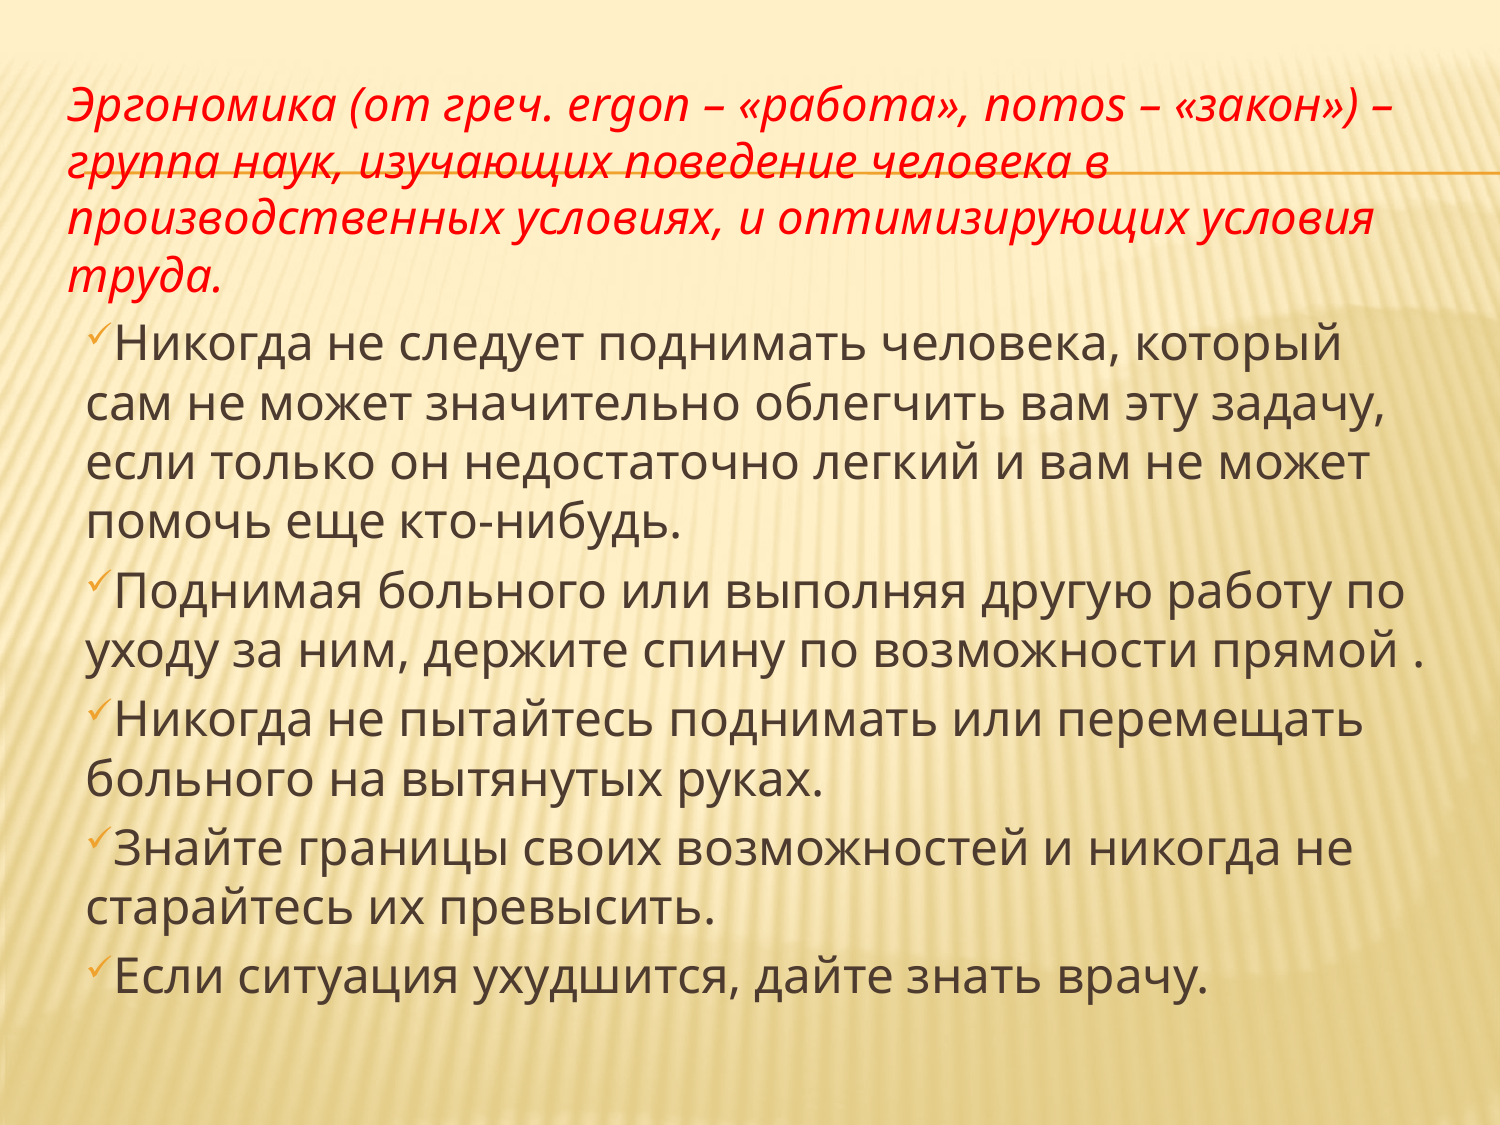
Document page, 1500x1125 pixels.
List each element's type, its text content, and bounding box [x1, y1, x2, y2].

list Эргономика (от греч. ergon – «работа», nomos – «закон») – группа наук, изучающих поведение человека в производственных условиях, и оптимизирующих условия труда. Никогда не следует поднимать человека, который сам не может значительно облегчить вам эту задачу, если только он недостаточно легкий и вам не может помочь еще кто-нибудь. Поднимая больного или выполняя другую работу по уходу за ним, держите спину по возможности прямой . Никогда не пытайтесь поднимать или перемещать больного на вытянутых руках. Знайте границы своих возможностей и никогда не старайтесь их превысить. Если ситуация ухудшится, дайте знать врачу. [53, 66, 1447, 1078]
